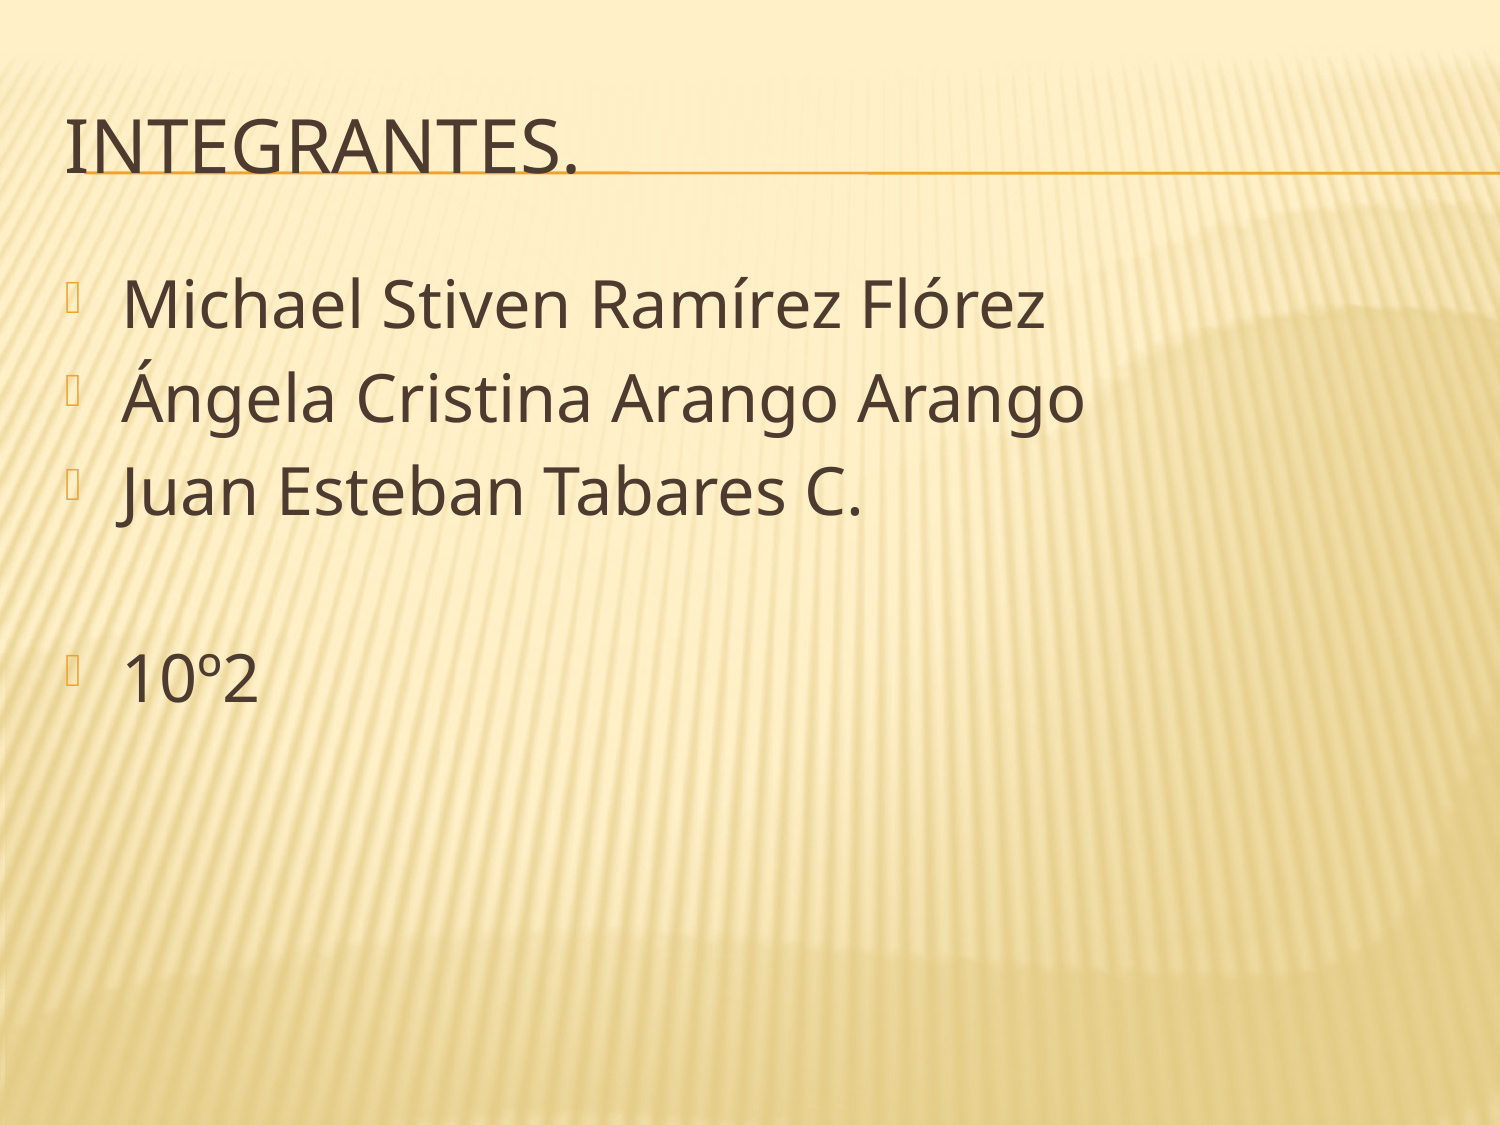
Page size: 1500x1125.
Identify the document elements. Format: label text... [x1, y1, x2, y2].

list Michael Stiven Ramírez Flórez Ángela Cristina Arango Arango Juan Esteban Tabares C. 10º2 [50, 254, 1475, 998]
title Integrantes. [50, 75, 1475, 213]
